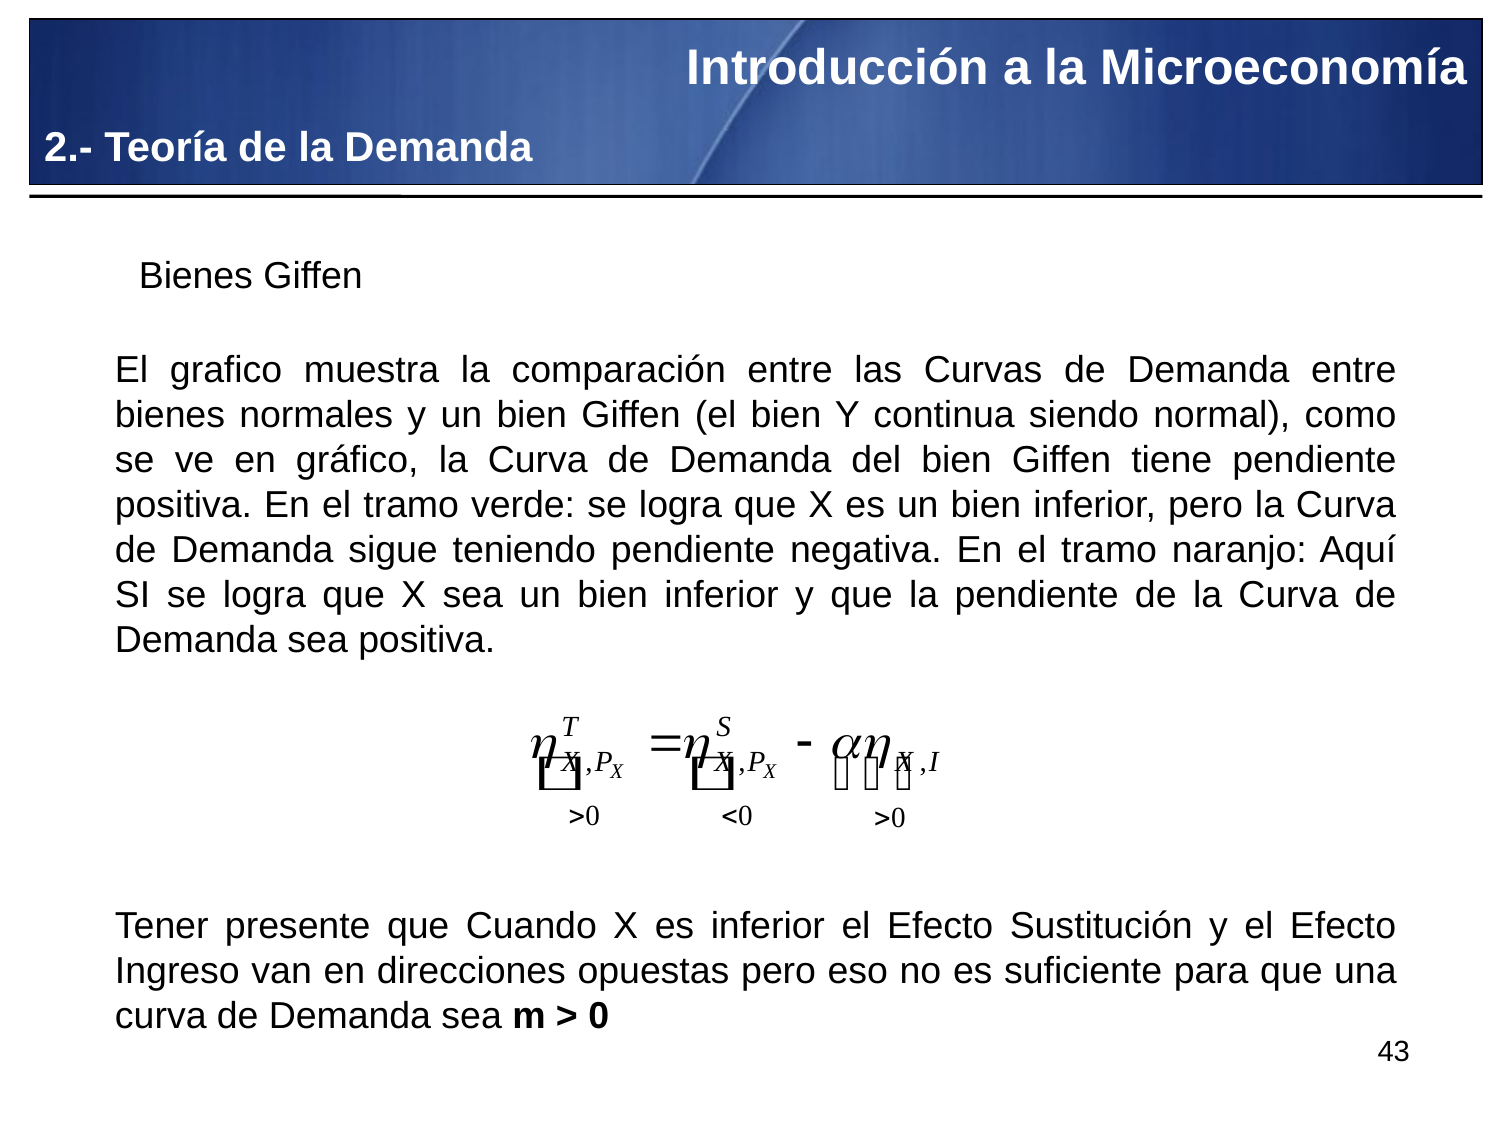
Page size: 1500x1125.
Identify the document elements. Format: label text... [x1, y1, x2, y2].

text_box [525, 703, 956, 838]
text_box Introducción a la Microeconomía [608, 26, 1483, 102]
slide_number 43 [1074, 1024, 1426, 1103]
text_box 2.- Teoría de la Demanda [29, 112, 585, 178]
text_box El grafico muestra la comparación entre las Curvas de Demanda entre bienes normales y un bien Giffen (el bien Y continua siendo normal), como se ve en gráfico, la Curva de Demanda del bien Giffen tiene pendiente positiva. En el tramo verde: se logra que X es un bien inferior, pero la Curva de Demanda sigue teniendo pendiente negativa. En el tramo naranjo: Aquí SI se logra que X sea un bien inferior y que la pendiente de la Curva de Demanda sea positiva. [100, 337, 1412, 524]
text_box Bienes Giffen [123, 243, 1081, 304]
text_box Tener presente que Cuando X es inferior el Efecto Sustitución y el Efecto Ingreso van en direcciones opuestas pero eso no es suficiente para que una curva de Demanda sea m > 0 [100, 893, 1412, 1043]
text_box El grafico muestra la comparación entre las Curvas de Demanda entre bienes normales y un bien Giffen (el bien Y continua siendo normal), como se ve en gráfico, la Curva de Demanda del bien Giffen tiene pendiente positiva. En el tramo verde: se logra que X es un bien inferior, pero la Curva de Demanda sigue teniendo pendiente negativa. En el tramo naranjo: Aquí SI se logra que X sea un bien inferior y que la pendiente de la Curva de Demanda sea positiva. [100, 525, 1412, 668]
text_box [29, 19, 1483, 185]
